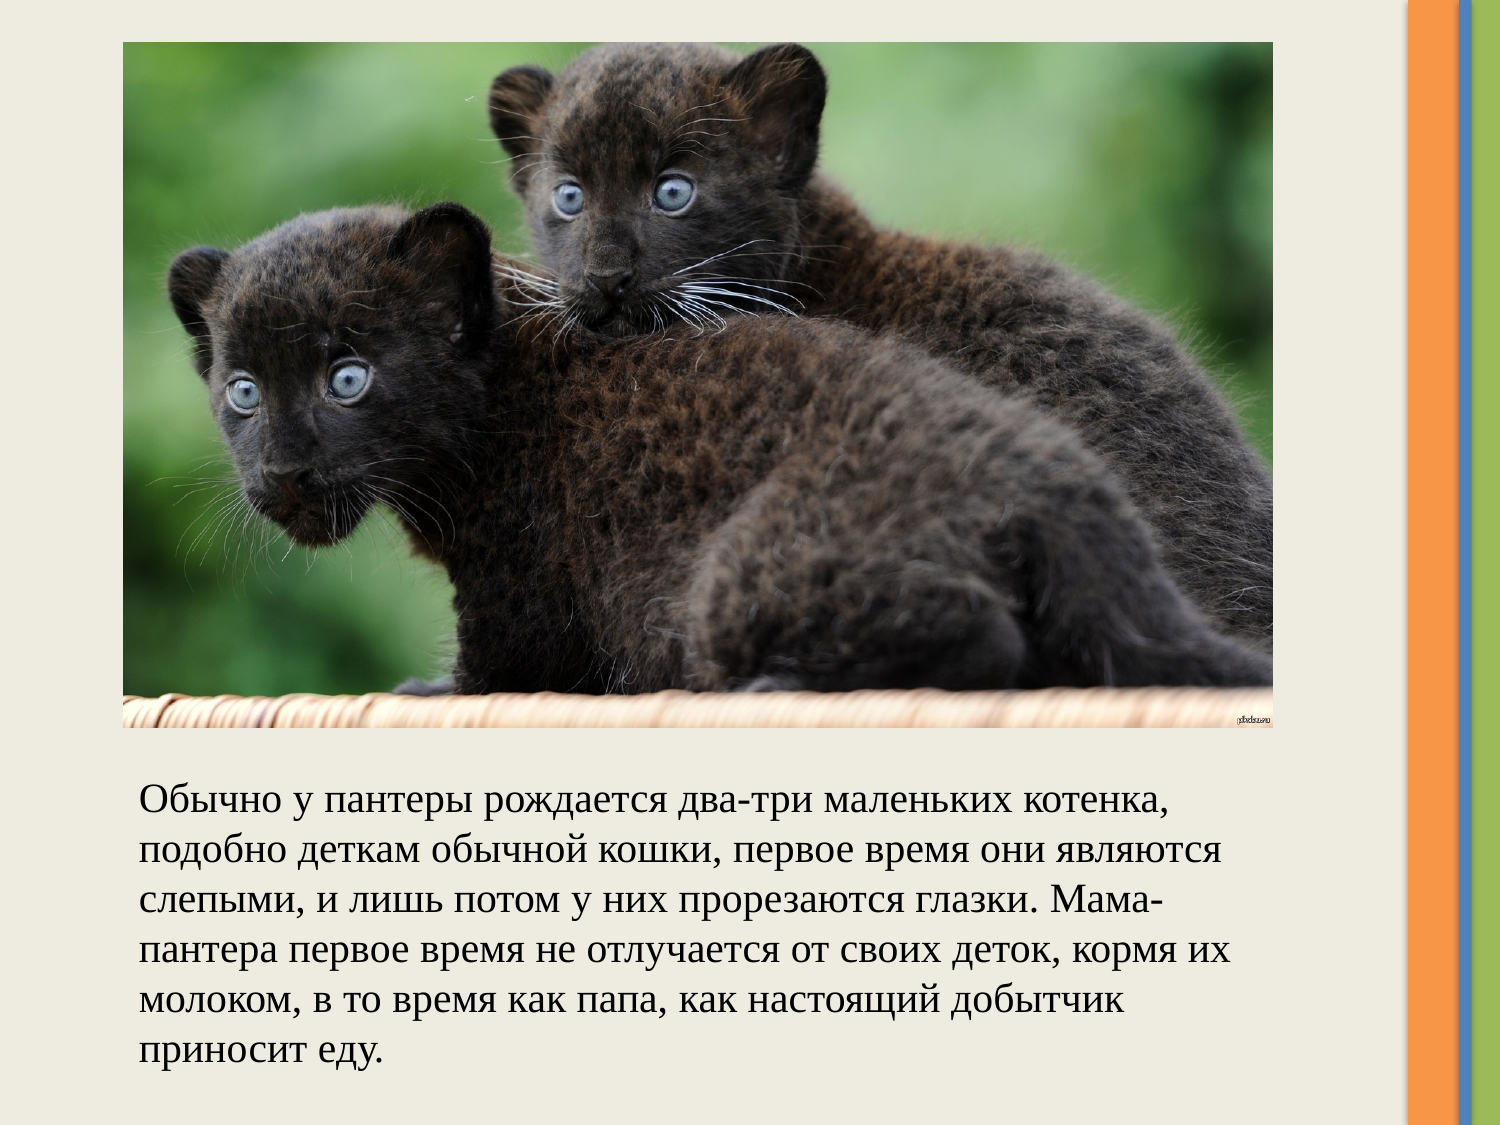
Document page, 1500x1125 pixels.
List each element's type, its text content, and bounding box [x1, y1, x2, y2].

text_box Обычно у пантеры рождается два-три маленьких котенка, подобно деткам обычной кошки, первое время они являются слепыми, и лишь потом у них прорезаются глазки. Мама-пантера первое время не отлучается от своих деток, кормя их молоком, в то время как папа, как настоящий добытчик приносит еду. [123, 763, 1294, 1079]
picture [123, 42, 1274, 729]
